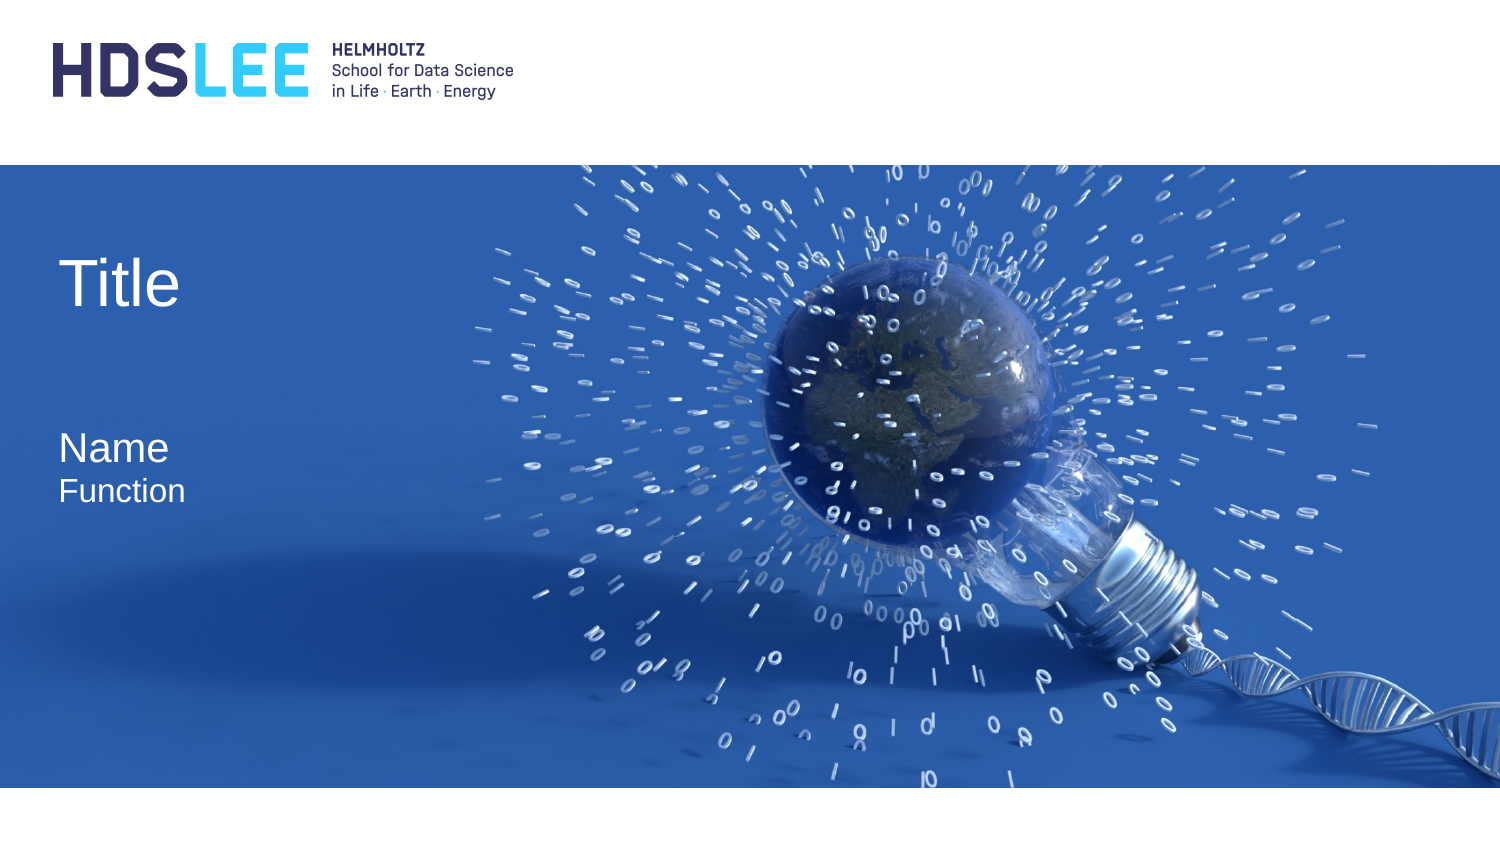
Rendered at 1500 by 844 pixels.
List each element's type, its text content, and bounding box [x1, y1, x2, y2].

subtitle Name Function [58, 433, 1021, 548]
picture [0, 165, 1500, 788]
title Title [58, 239, 1021, 355]
picture [53, 43, 513, 100]
